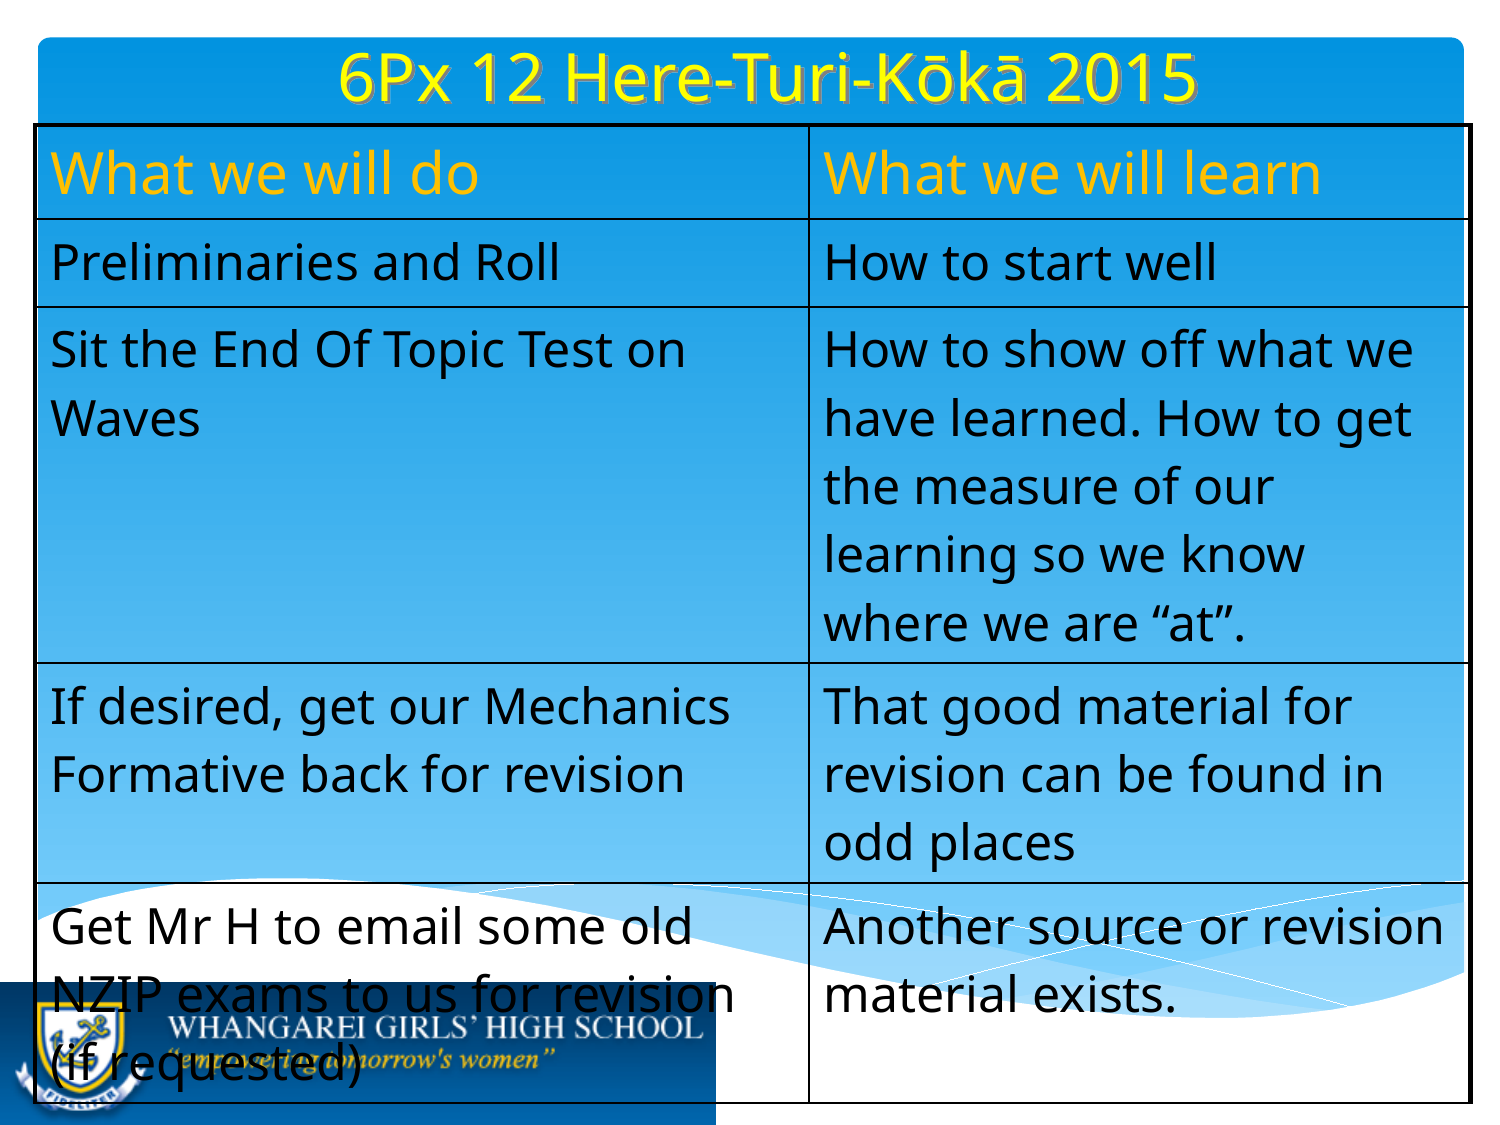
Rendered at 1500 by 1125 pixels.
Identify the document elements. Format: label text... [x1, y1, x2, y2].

table_cell How to start well [810, 220, 1468, 306]
picture [0, 982, 716, 1125]
table_cell How to show off what we have learned. How to get the measure of our learning so we know where we are “at”. [810, 308, 1468, 662]
table_header What we will learn [810, 127, 1468, 218]
table_cell Another source or revision material exists. [810, 884, 1468, 1102]
table_cell Sit the End Of Topic Test on Waves [37, 308, 808, 662]
table_cell If desired, get our Mechanics Formative back for revision [37, 664, 808, 882]
table_cell Get Mr H to email some old NZIP exams to us for revision (if requested) [37, 884, 808, 1102]
table_cell Preliminaries and Roll [37, 220, 808, 306]
table_cell That good material for revision can be found in odd places [810, 664, 1468, 882]
table_header What we will do [37, 127, 808, 218]
text_box 6Px 12 Here-Turi-Kōkā 2015 [162, 24, 1375, 123]
